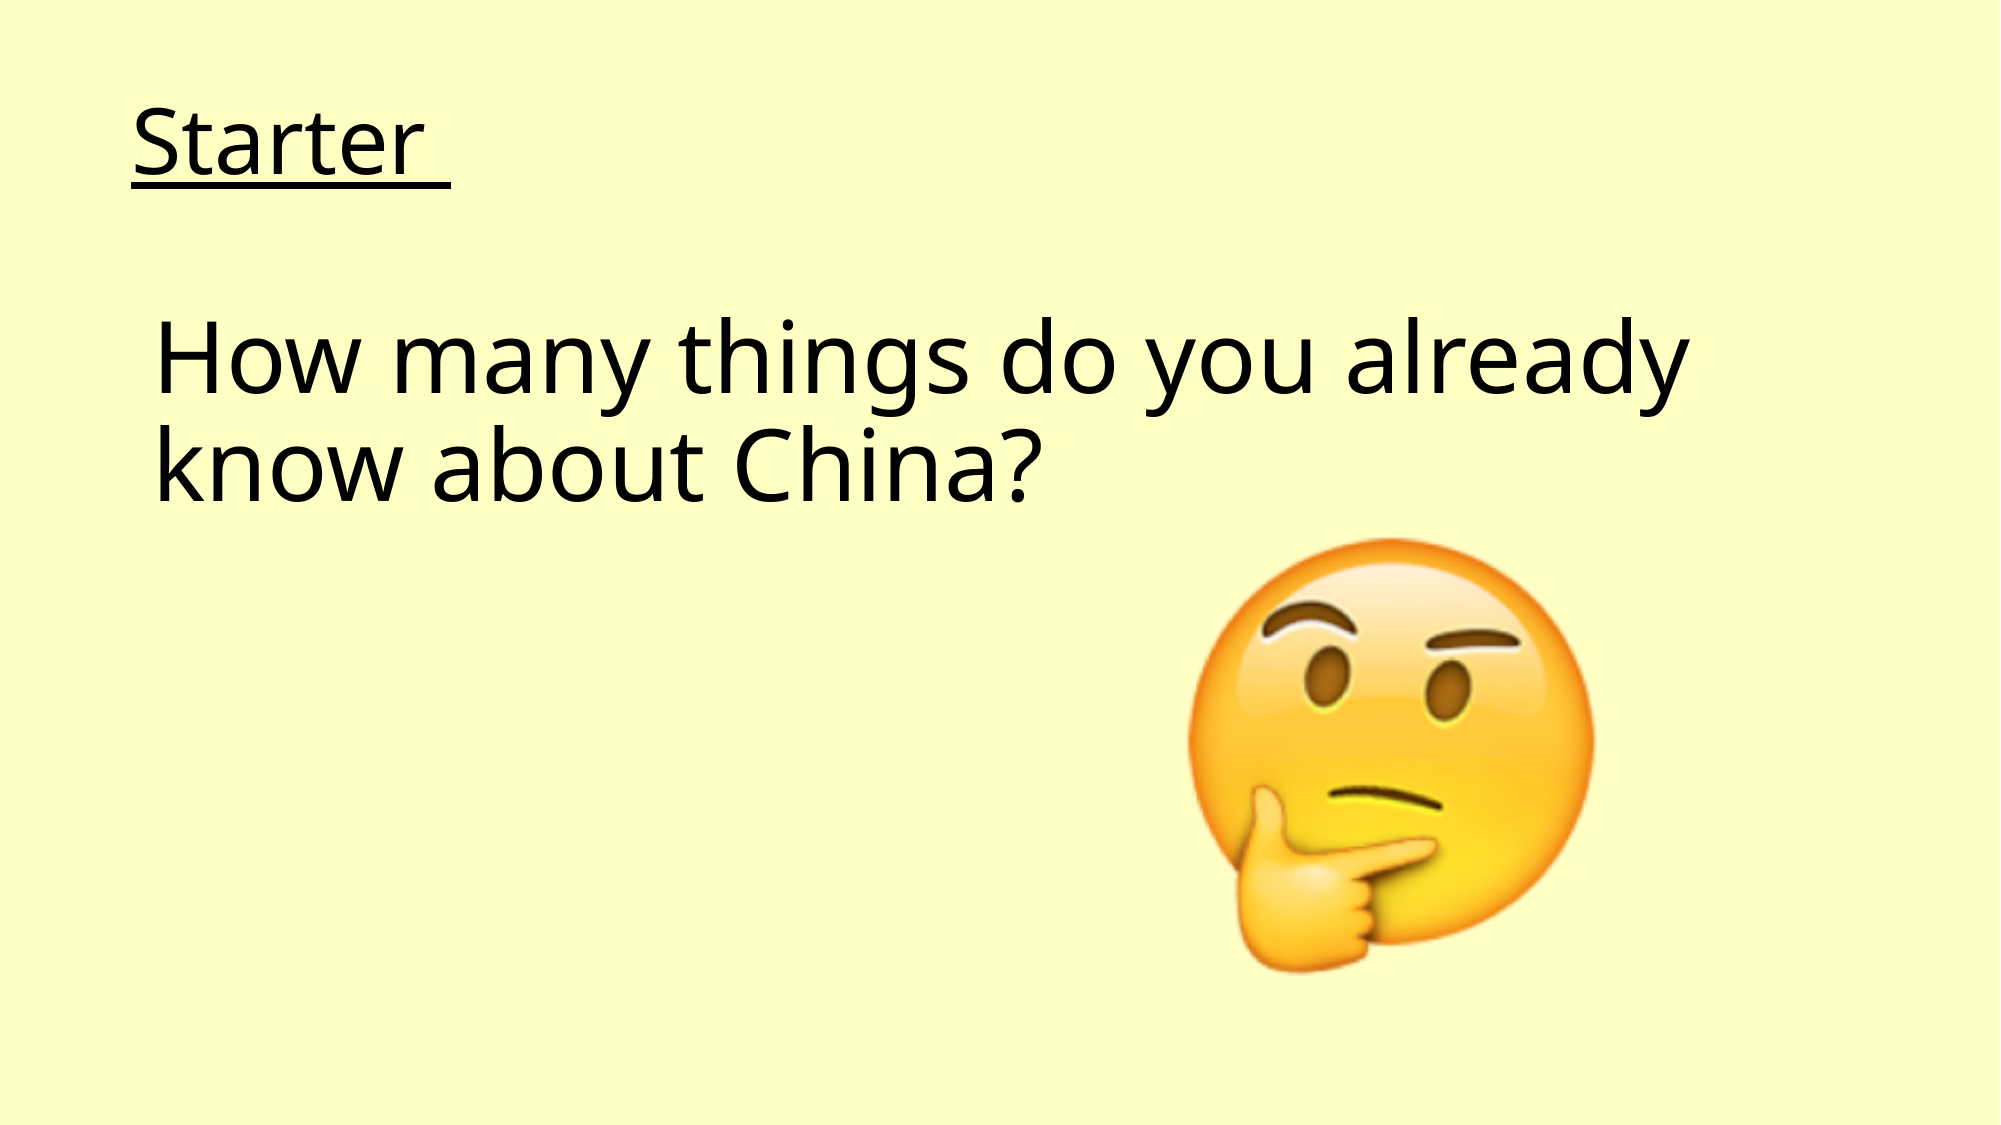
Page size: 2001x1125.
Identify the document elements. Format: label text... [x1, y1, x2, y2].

list How many things do you already know about China? [137, 299, 1863, 1014]
picture [1081, 395, 1700, 1014]
title Starter [116, 36, 1778, 254]
